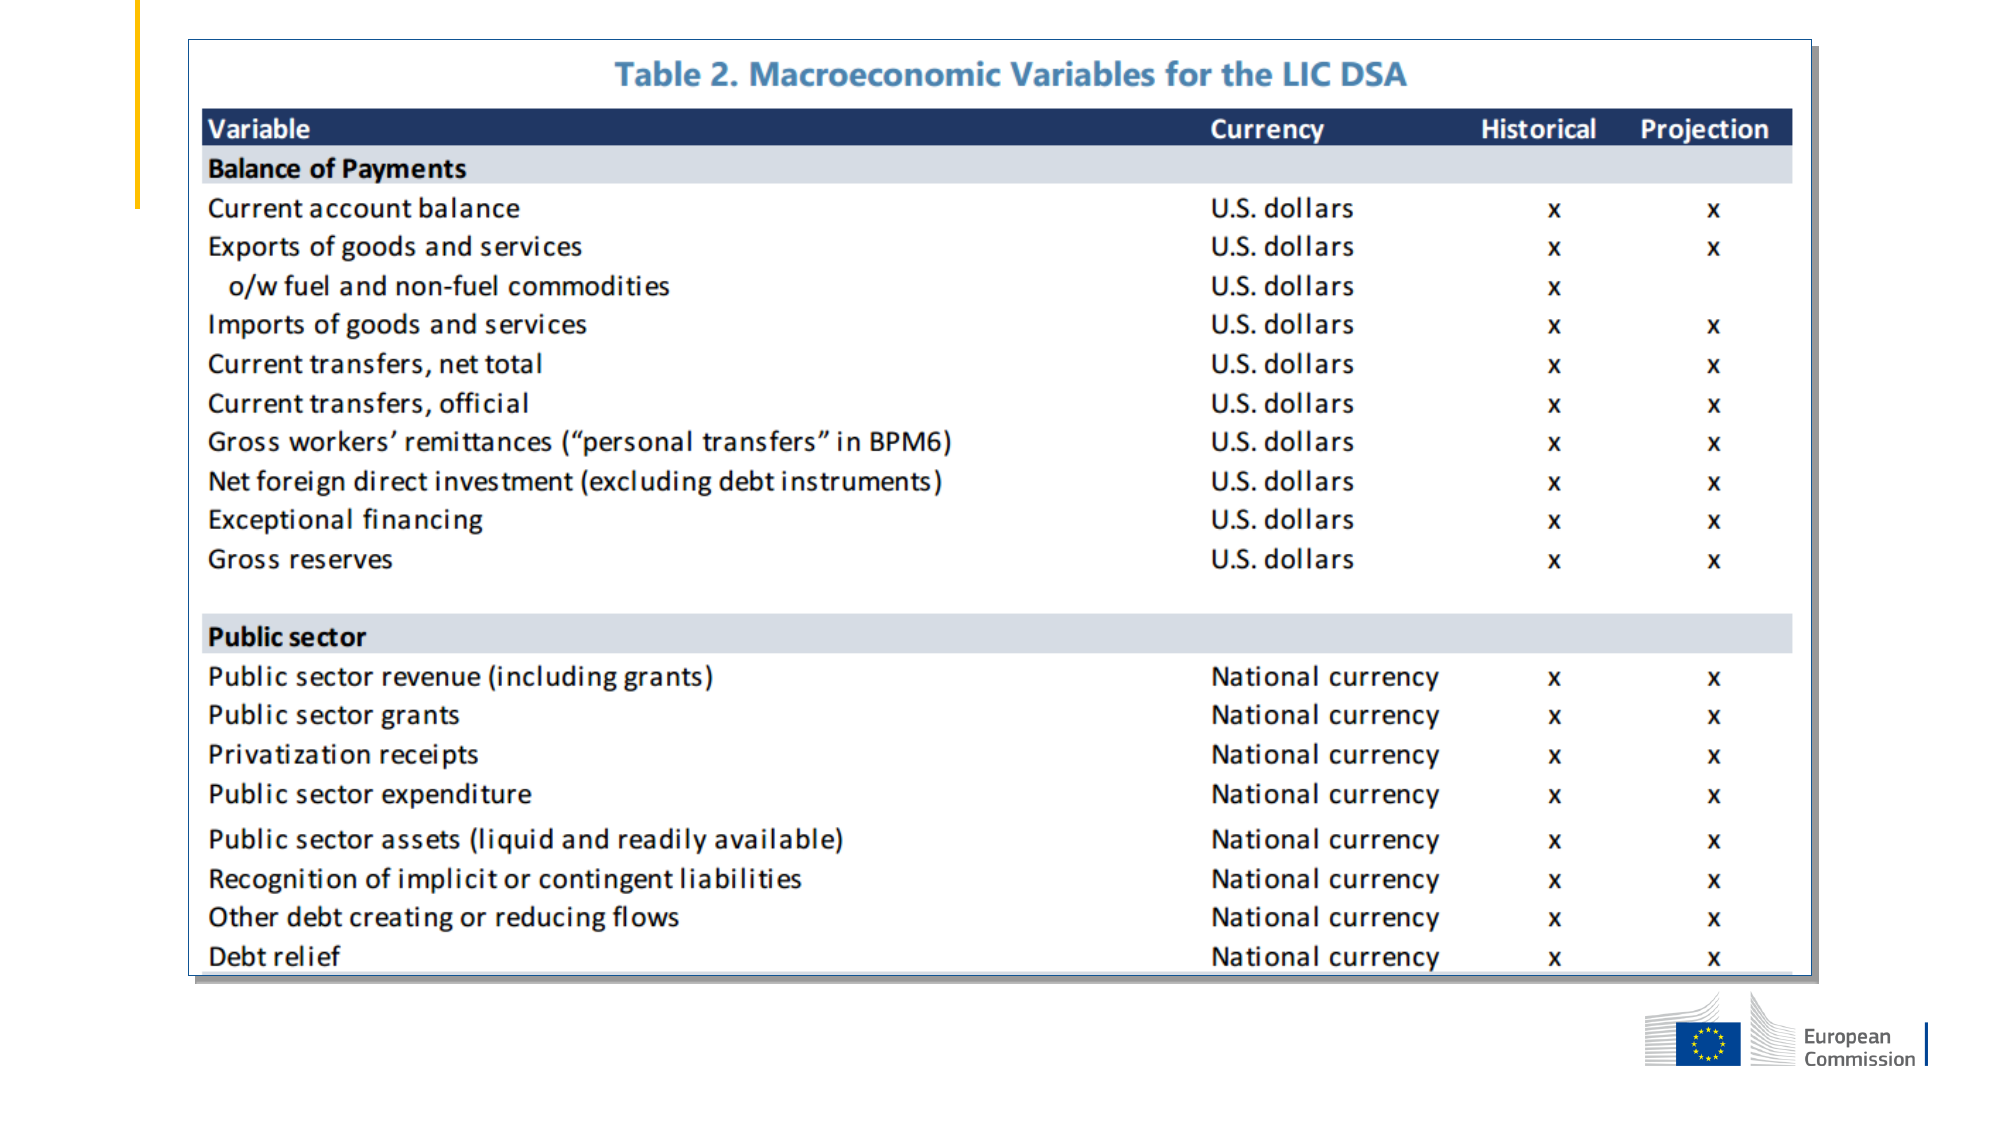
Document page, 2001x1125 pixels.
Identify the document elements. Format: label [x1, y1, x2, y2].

picture [188, 38, 1812, 976]
picture [1645, 991, 1928, 1066]
